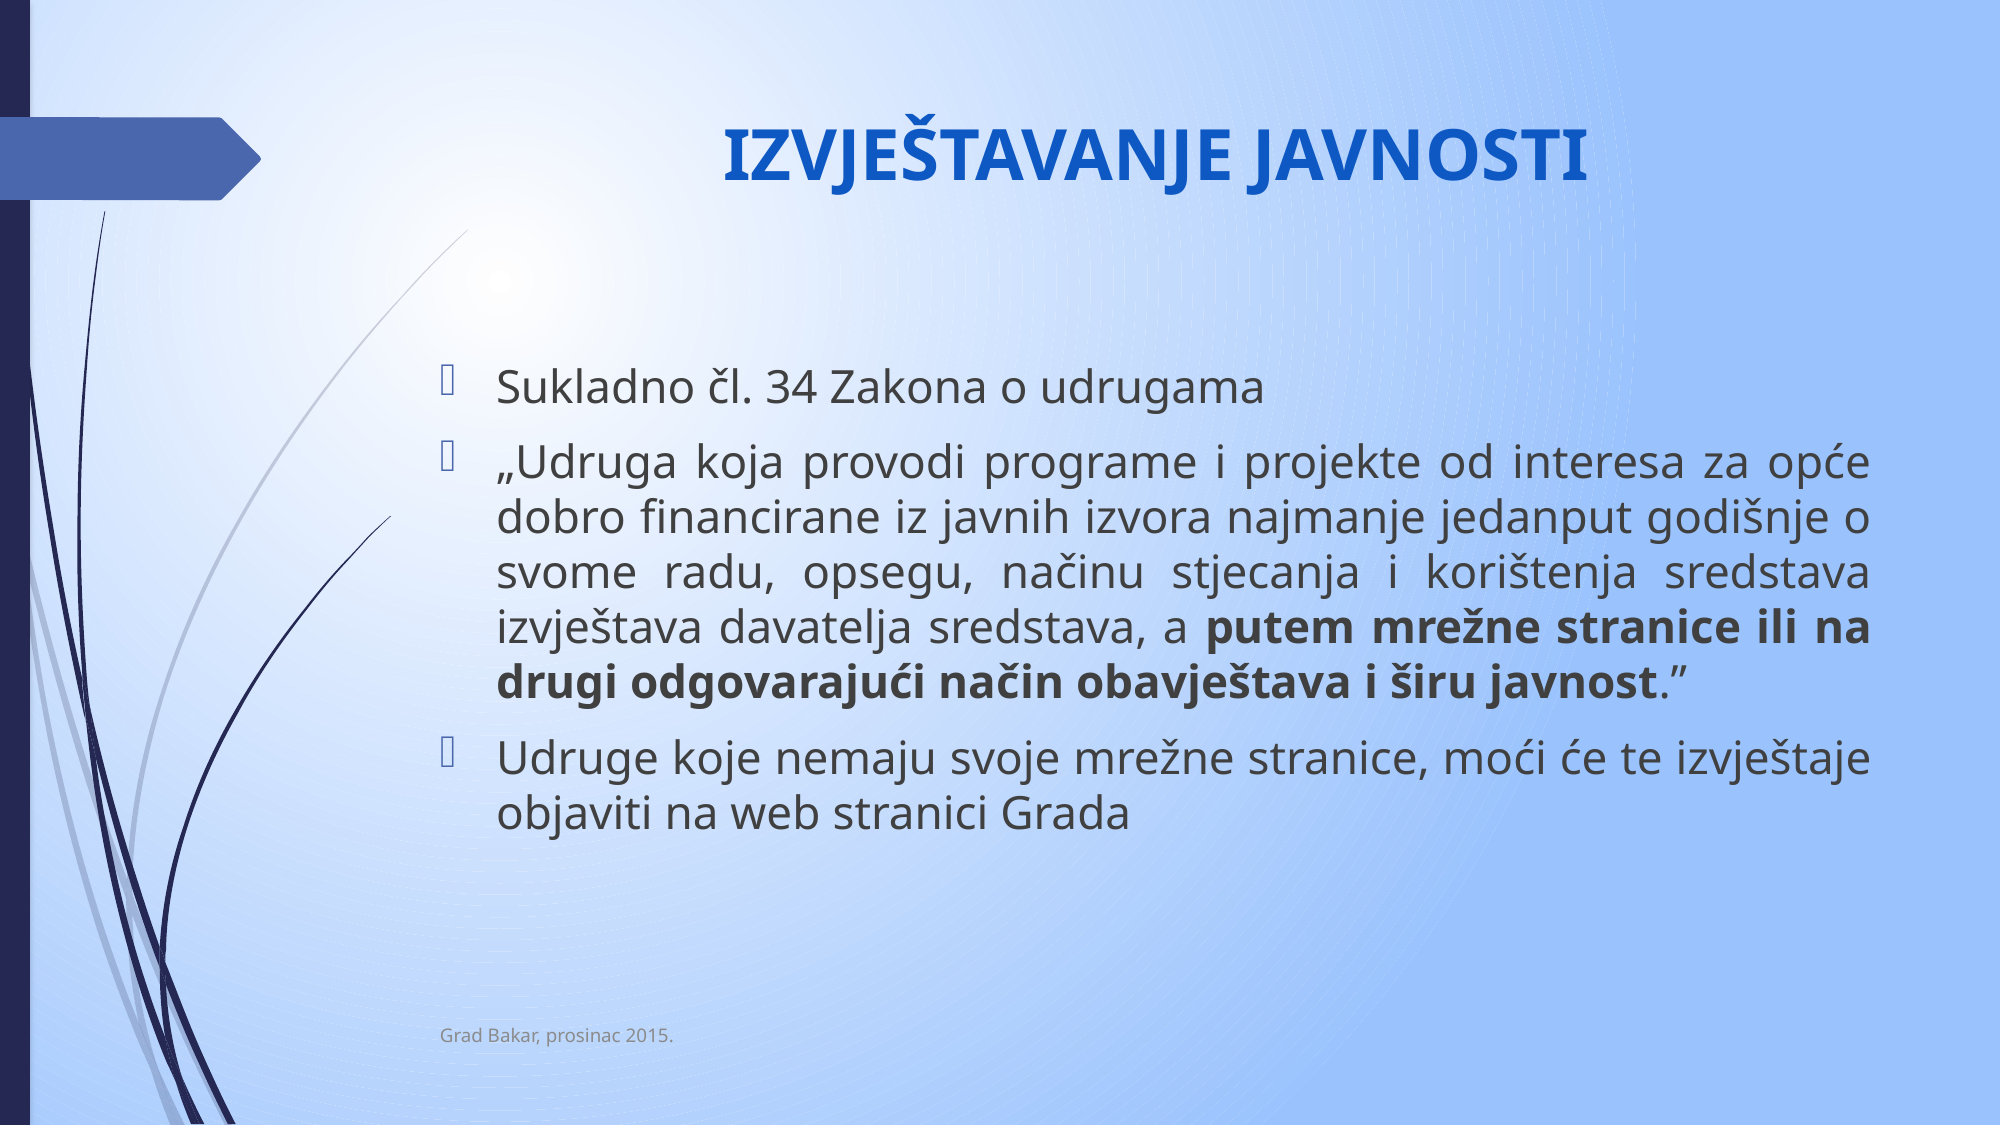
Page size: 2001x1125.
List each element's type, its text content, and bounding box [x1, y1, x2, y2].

title IZVJEŠTAVANJE JAVNOSTI [425, 102, 1888, 313]
list Sukladno čl. 34 Zakona o udrugama „Udruga koja provodi programe i projekte od interesa za opće dobro financirane iz javnih izvora najmanje jedanput godišnje o svome radu, opsegu, načinu stjecanja i korištenja sredstava izvještava davatelja sredstava, a putem mrežne stranice ili na drugi odgovarajući način obavještava i širu javnost.” Udruge koje nemaju svoje mrežne stranice, moći će te izvještaje objaviti na web stranici Grada [424, 350, 1888, 970]
footer Grad Bakar, prosinac 2015. [424, 1006, 1675, 1067]
